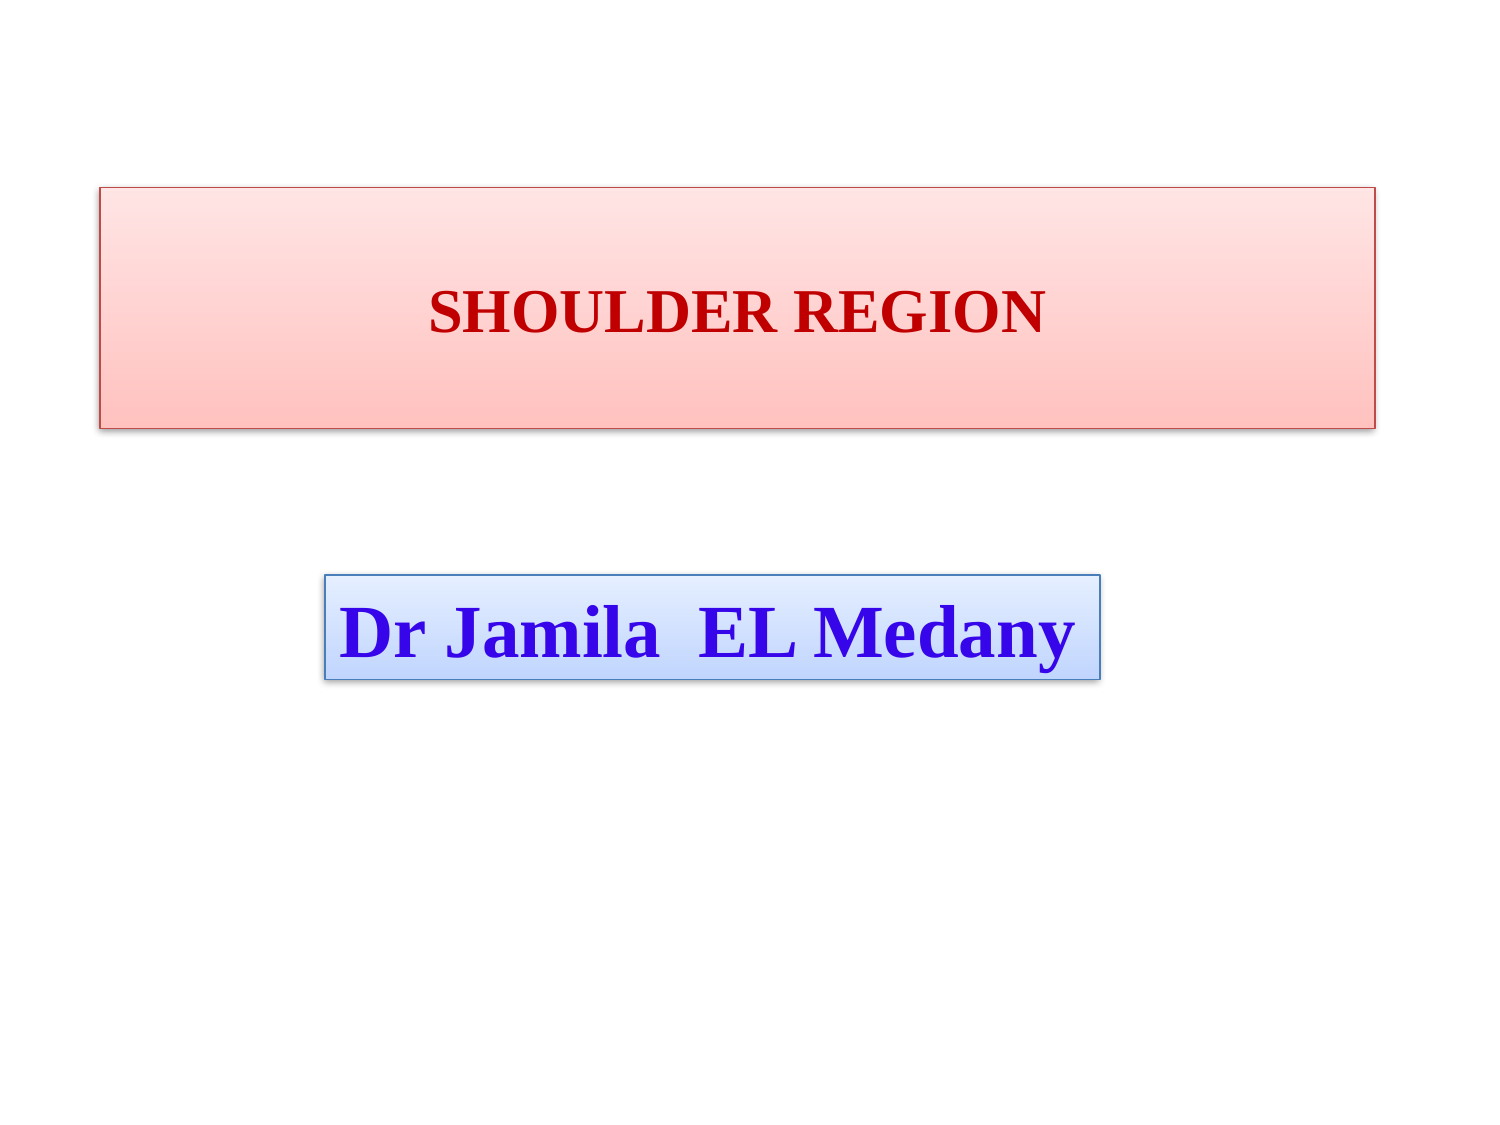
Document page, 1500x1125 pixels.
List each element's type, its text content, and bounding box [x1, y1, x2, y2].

title SHOULDER REGION [99, 187, 1376, 429]
text_box Dr Jamila EL Medany [324, 574, 1101, 680]
